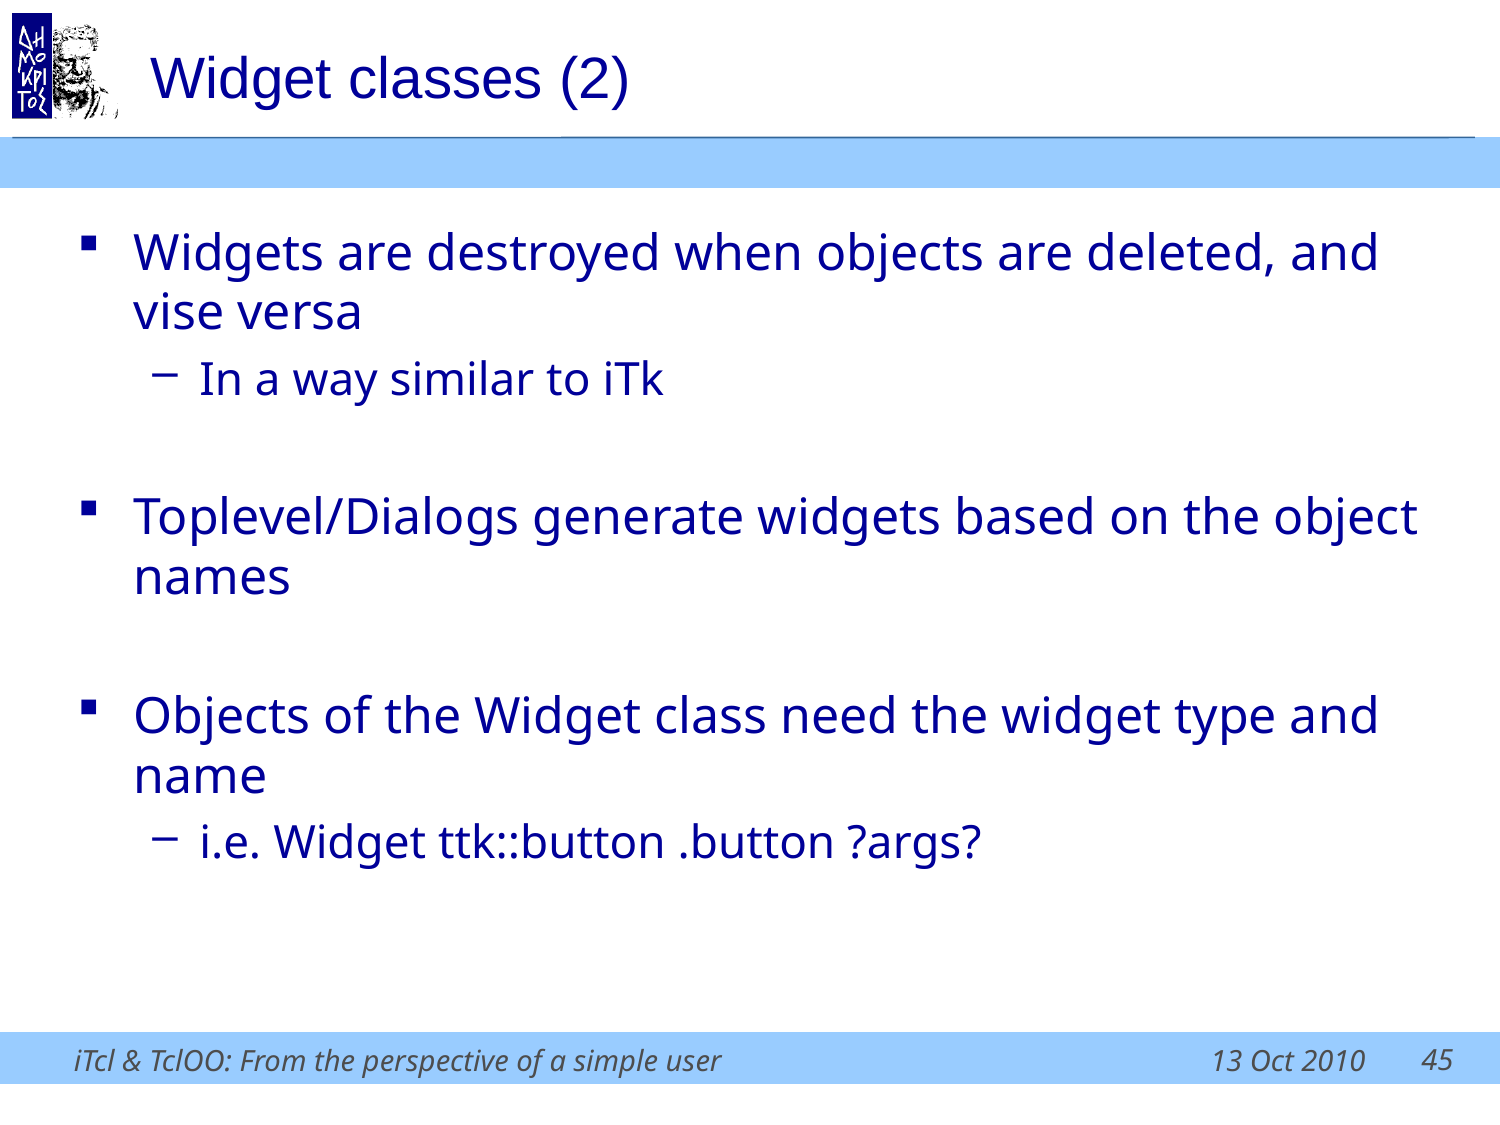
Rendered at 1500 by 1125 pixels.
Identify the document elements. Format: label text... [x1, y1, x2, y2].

title Widget classes (2) [135, 12, 1476, 138]
slide_number 45 [1399, 1033, 1476, 1084]
footer iTcl & TclOO: From the perspective of a simple user [58, 1034, 1190, 1086]
list Widgets are destroyed when objects are deleted, and vise versa In a way similar to iTk Toplevel/Dialogs generate widgets based on the object names Objects of the Widget class need the widget type and name i.e. Widget ttk::button .button ?args? [62, 212, 1476, 1001]
picture [11, 13, 118, 120]
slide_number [1190, 1034, 1381, 1086]
